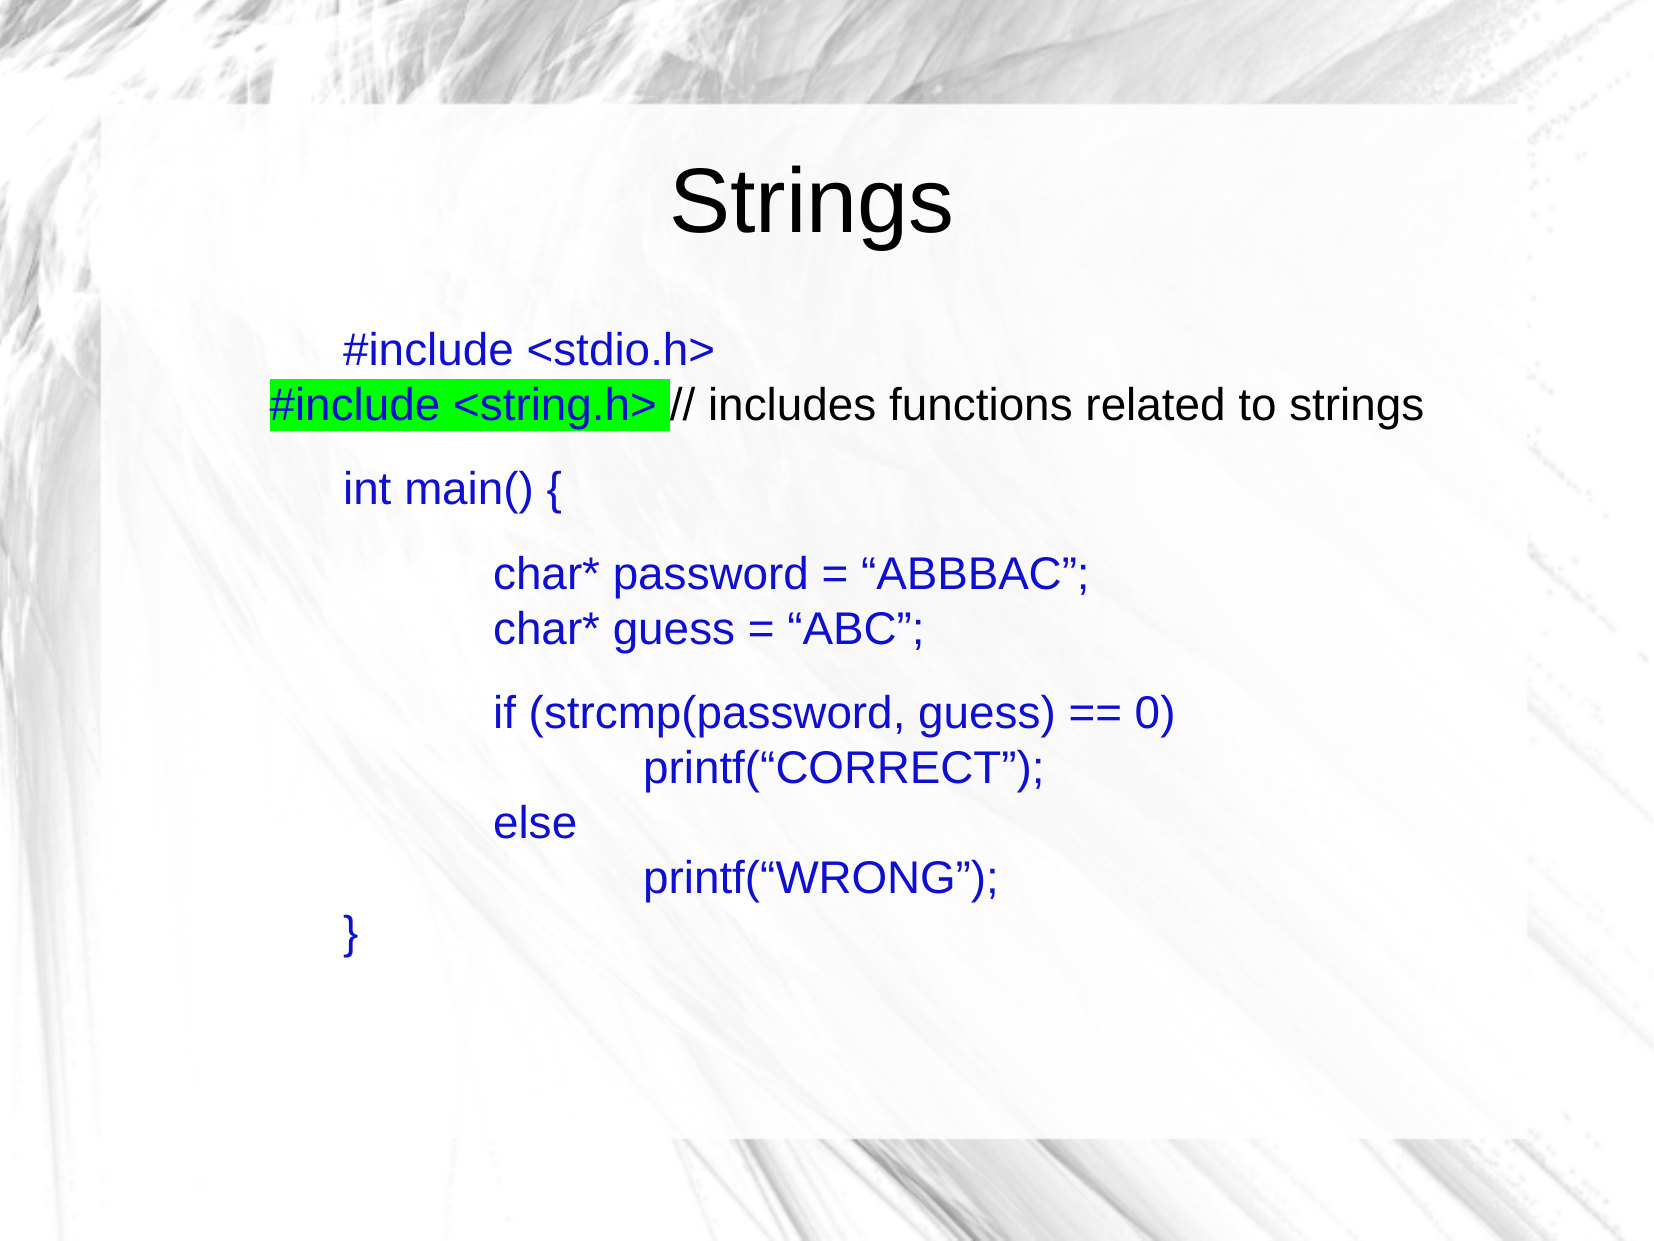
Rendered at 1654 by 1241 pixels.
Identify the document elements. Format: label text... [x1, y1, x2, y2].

title Strings [118, 93, 1506, 299]
list #include <stdio.h> #include <string.h> // includes functions related to strings int main() { char* password = “ABBBAC”; char* guess = “ABC”; if (strcmp(password, guess) == 0) printf(“CORRECT”); else printf(“WRONG”); } [118, 319, 1571, 1109]
picture [0, 0, 1654, 1241]
